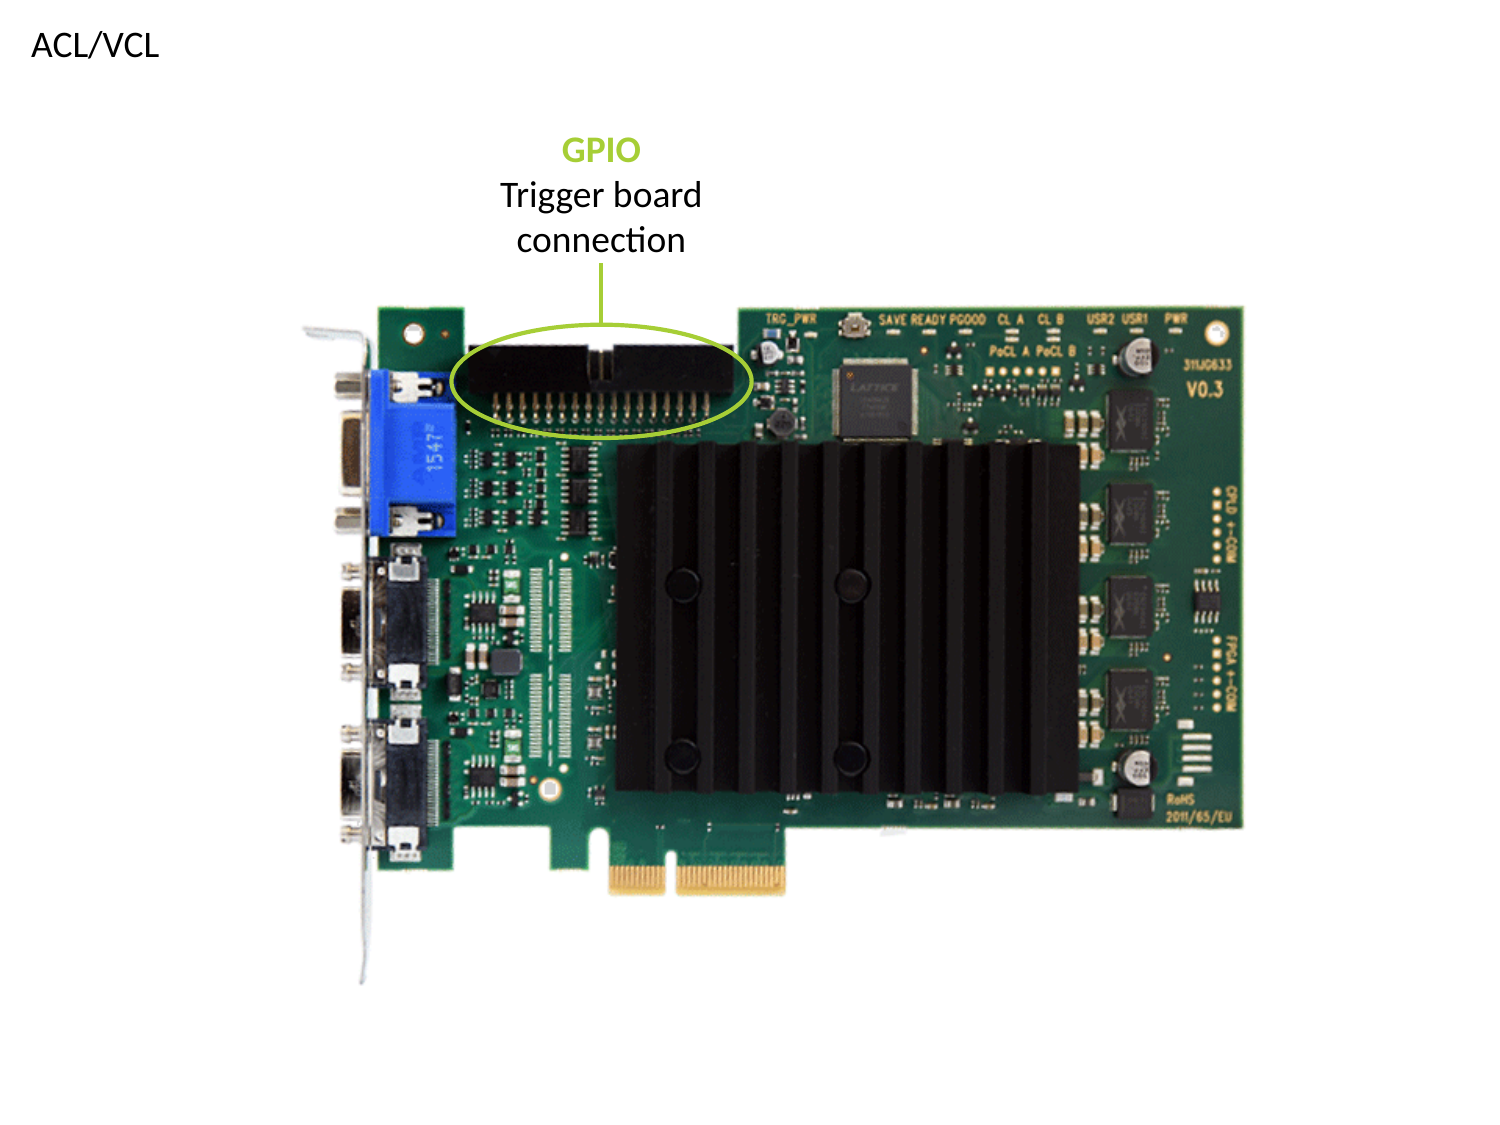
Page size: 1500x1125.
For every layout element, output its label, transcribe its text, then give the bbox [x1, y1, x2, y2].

text_box ACL/VCL [16, 12, 349, 73]
picture [297, 303, 1248, 1022]
text_box GPIO Trigger board connection [451, 117, 752, 268]
